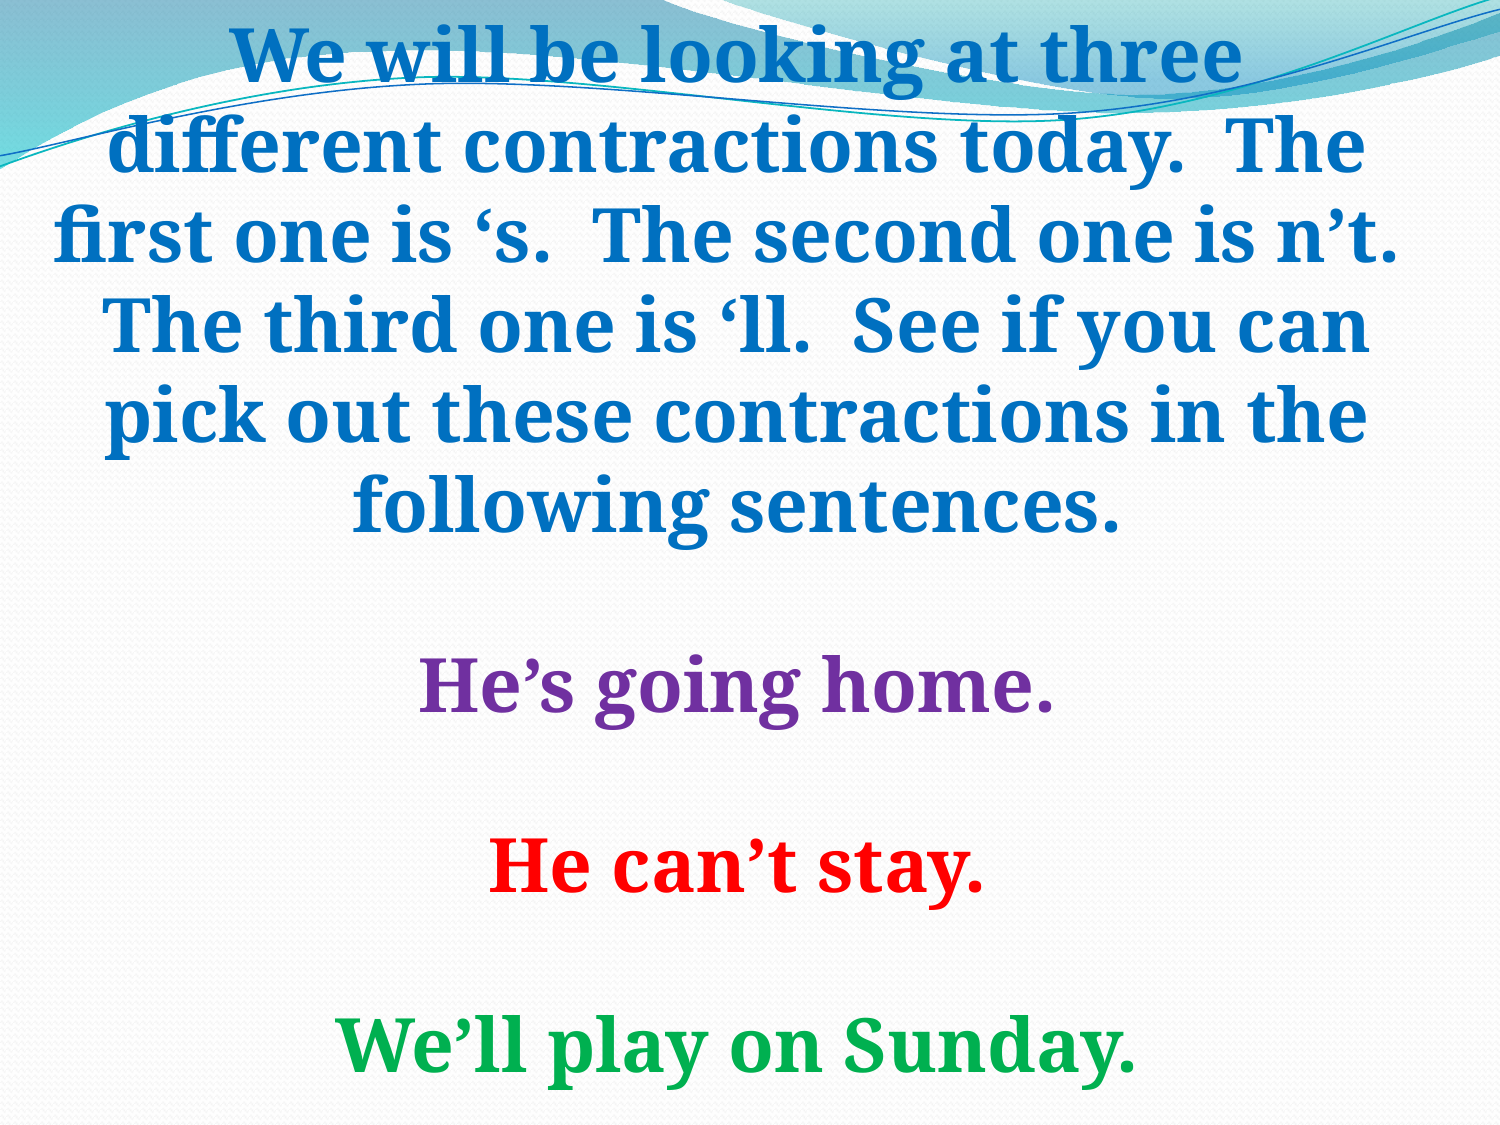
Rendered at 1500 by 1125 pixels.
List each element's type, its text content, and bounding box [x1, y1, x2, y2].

text_box We will be looking at three different contractions today. The first one is ‘s. The second one is n’t. The third one is ‘ll. See if you can pick out these contractions in the following sentences. He’s going home. He can’t stay. We’ll play on Sunday. [37, 0, 1438, 1095]
